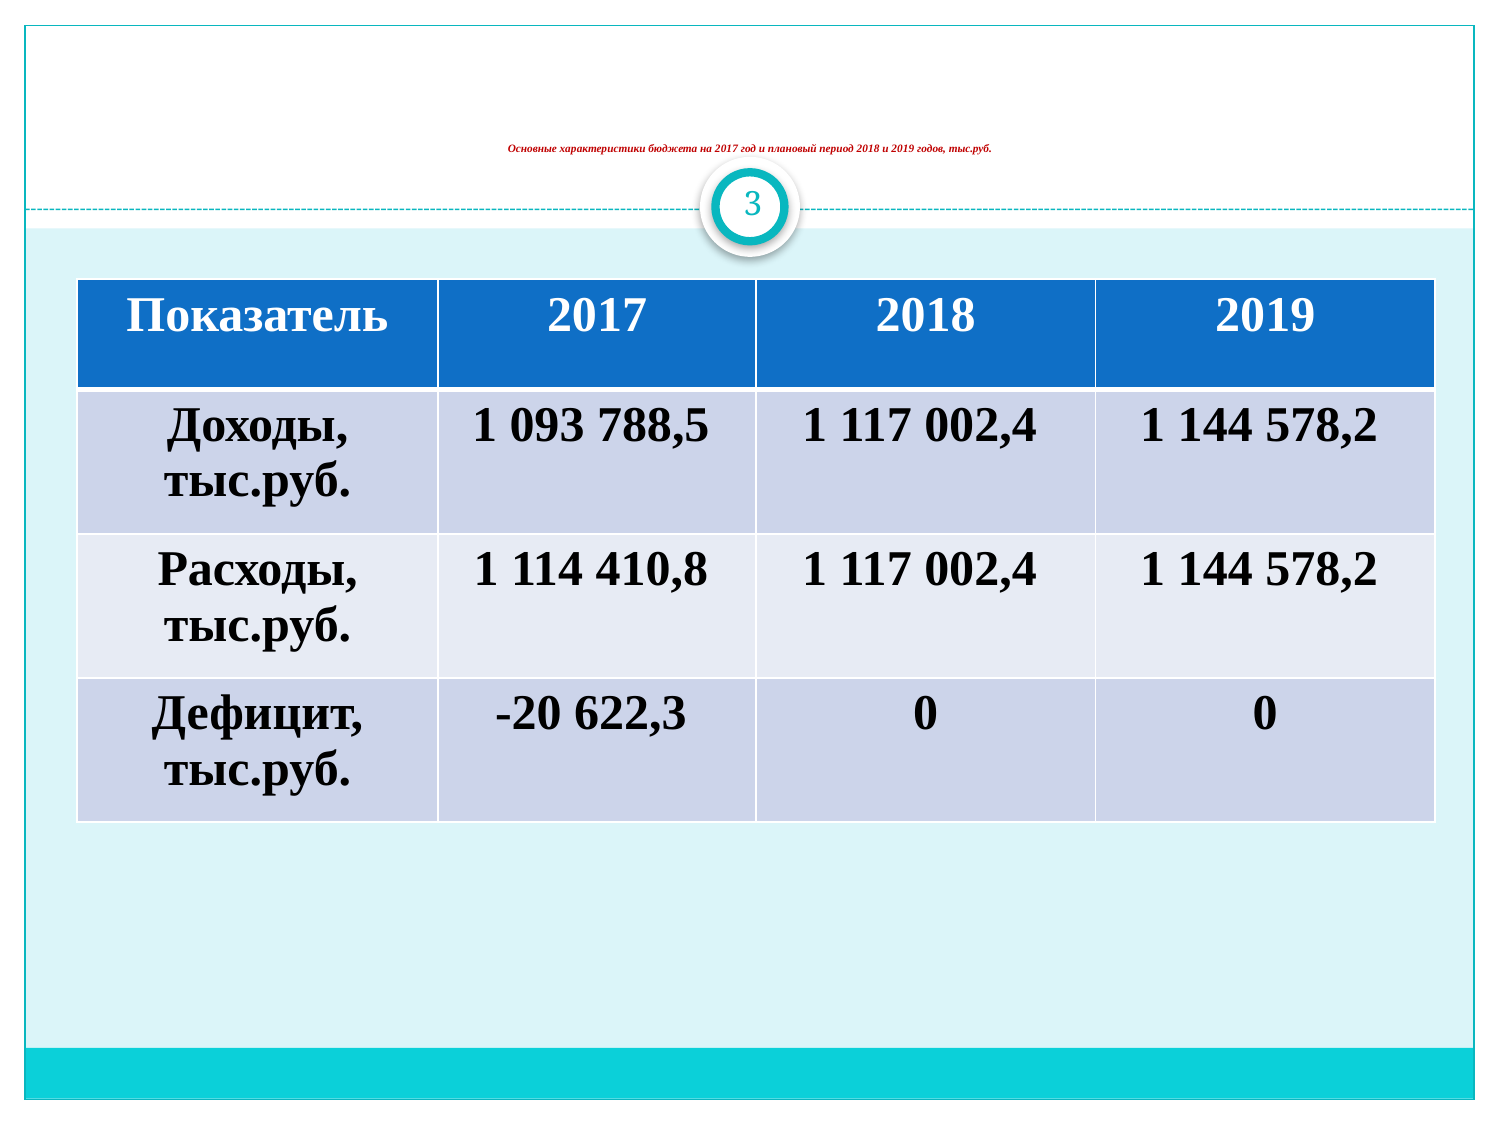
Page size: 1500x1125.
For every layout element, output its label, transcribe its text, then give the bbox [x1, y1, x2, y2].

table_cell 1 144 578,2 [1096, 535, 1434, 677]
slide_number 3 [715, 168, 791, 241]
table_cell 0 [757, 679, 1095, 821]
table_cell 1 144 578,2 [1096, 392, 1434, 533]
table_header 2019 [1096, 280, 1434, 387]
table_cell -20 622,3 [439, 679, 755, 821]
table_header 2017 [439, 280, 755, 387]
table_header Показатель [78, 280, 437, 387]
table_cell 1 117 002,4 [757, 535, 1095, 677]
table_cell Расходы, тыс.руб. [78, 535, 437, 677]
table_cell 0 [1096, 679, 1434, 821]
title Основные характеристики бюджета на 2017 год и плановый период 2018 и 2019 годов, тыс.руб. [49, 37, 1450, 162]
table_header 2018 [757, 280, 1095, 387]
table_cell 1 114 410,8 [439, 535, 755, 677]
table_cell 1 093 788,5 [439, 392, 755, 533]
table_cell Дефицит, тыс.руб. [78, 679, 437, 821]
table_cell Доходы, тыс.руб. [78, 392, 437, 533]
table_cell 1 117 002,4 [757, 392, 1095, 533]
